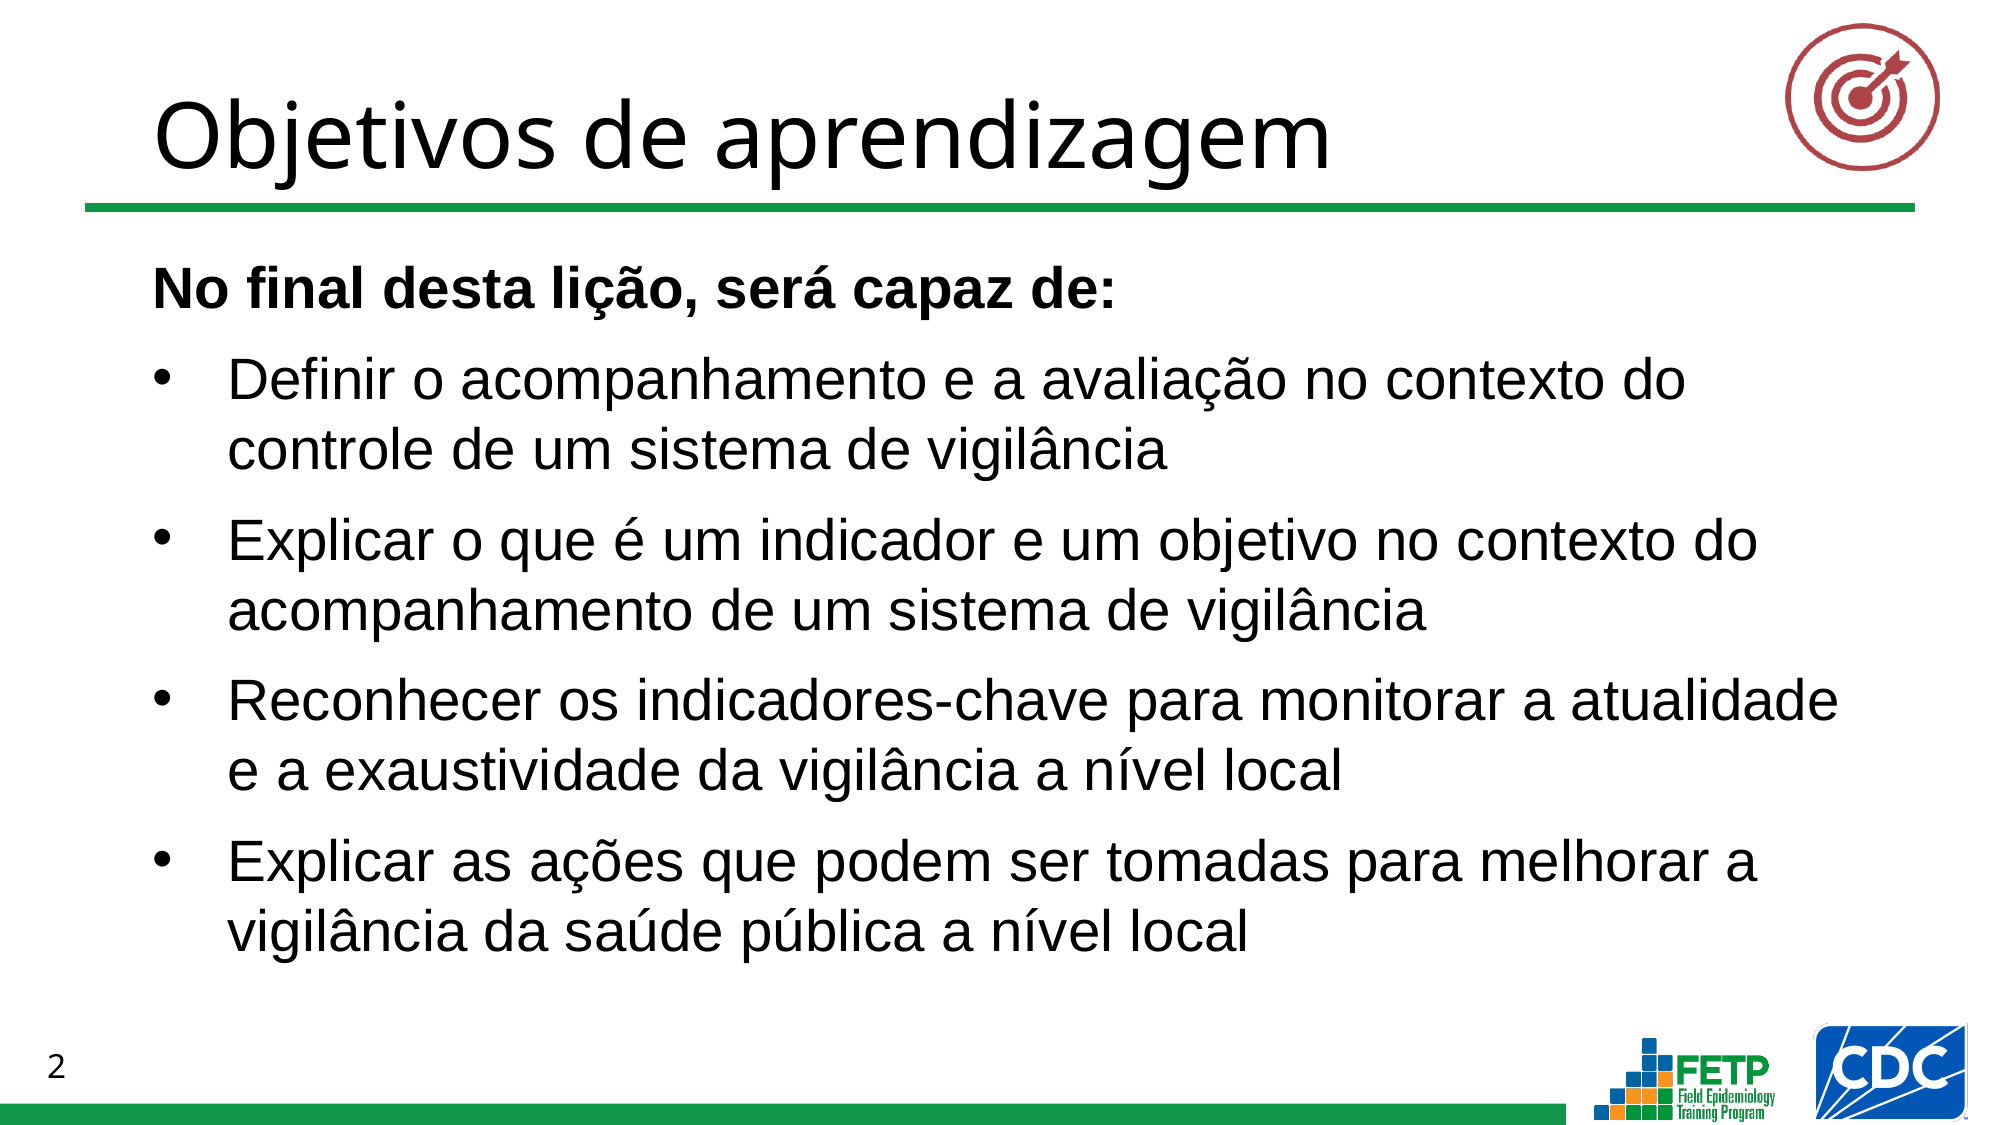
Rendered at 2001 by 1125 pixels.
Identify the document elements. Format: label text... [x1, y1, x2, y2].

picture [1813, 1023, 1968, 1122]
list No final desta lição, será capaz de: Definir o acompanhamento e a avaliação no contexto do controle de um sistema de vigilância Explicar o que é um indicador e um objetivo no contexto do acompanhamento de um sistema de vigilância Reconhecer os indicadores-chave para monitorar a atualidade e a exaustividade da vigilância a nível local Explicar as ações que podem ser tomadas para melhorar a vigilância da saúde pública a nível local [137, 242, 1863, 1004]
picture [1594, 1038, 1775, 1122]
picture [1785, 23, 1940, 171]
